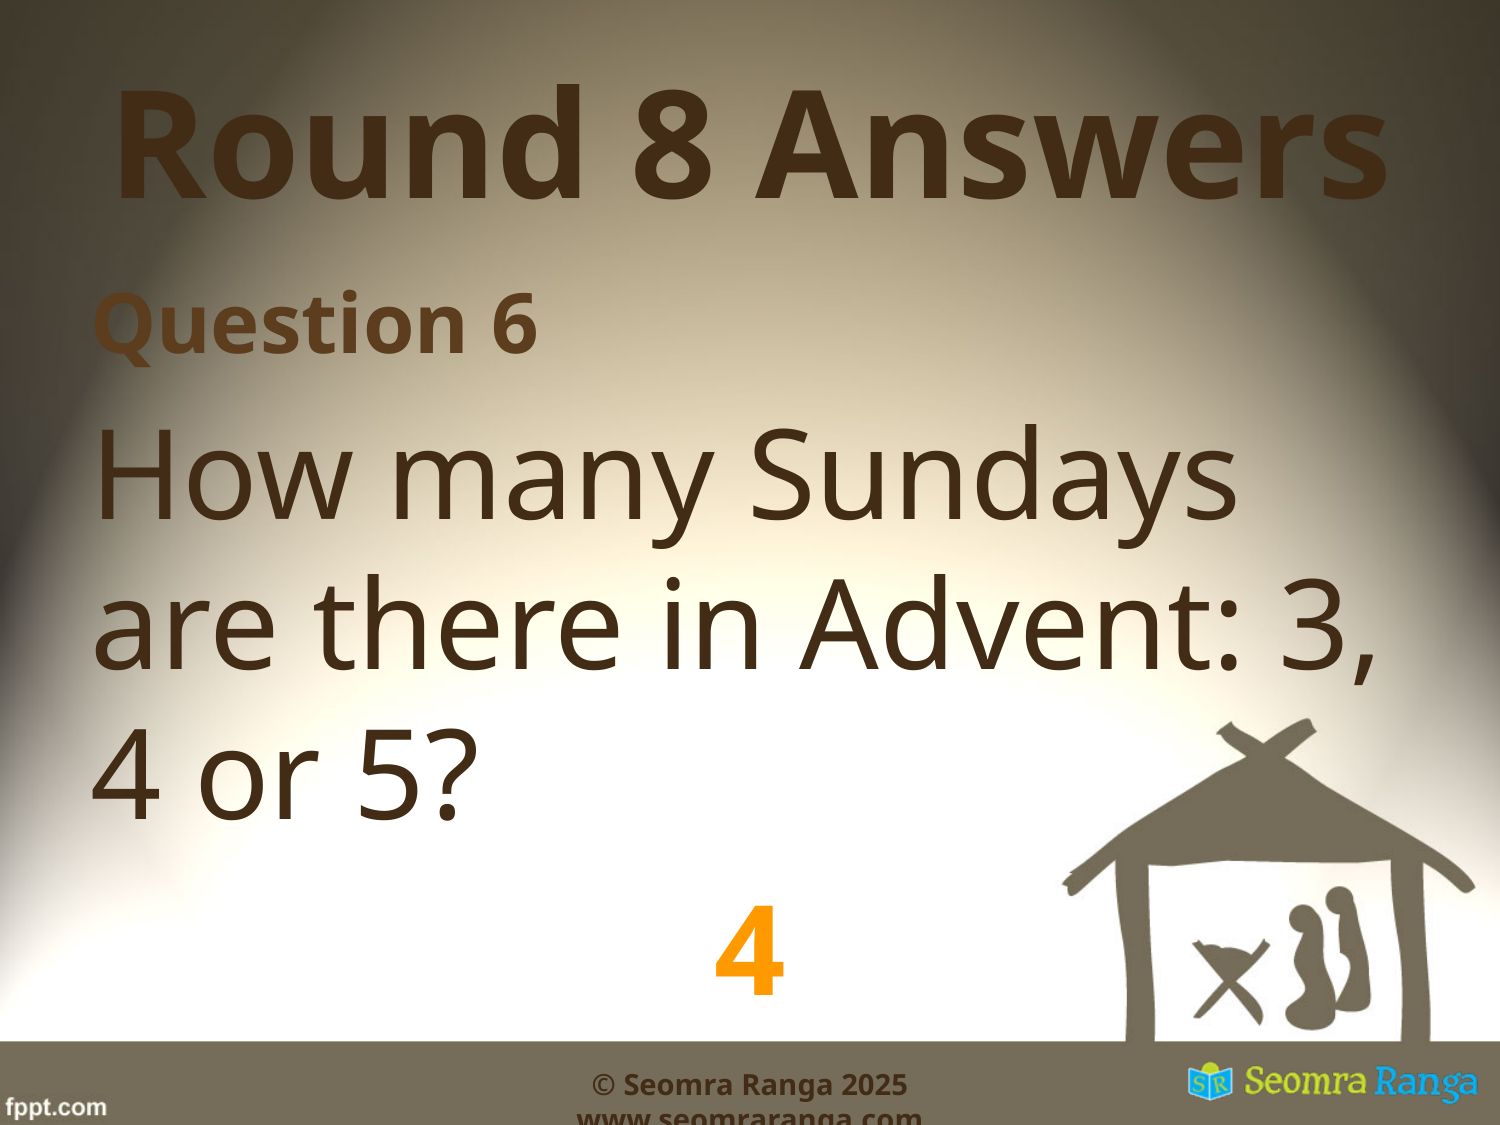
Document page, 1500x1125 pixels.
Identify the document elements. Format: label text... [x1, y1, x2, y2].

text_box © Seomra Ranga 2025 www.seomraranga.com [401, 1058, 1099, 1125]
picture [0, 0, 1500, 1125]
list Question 6 How many Sundays are there in Advent: 3, 4 or 5? 4 [75, 262, 1425, 1005]
title Round 8 Answers [75, 45, 1425, 233]
